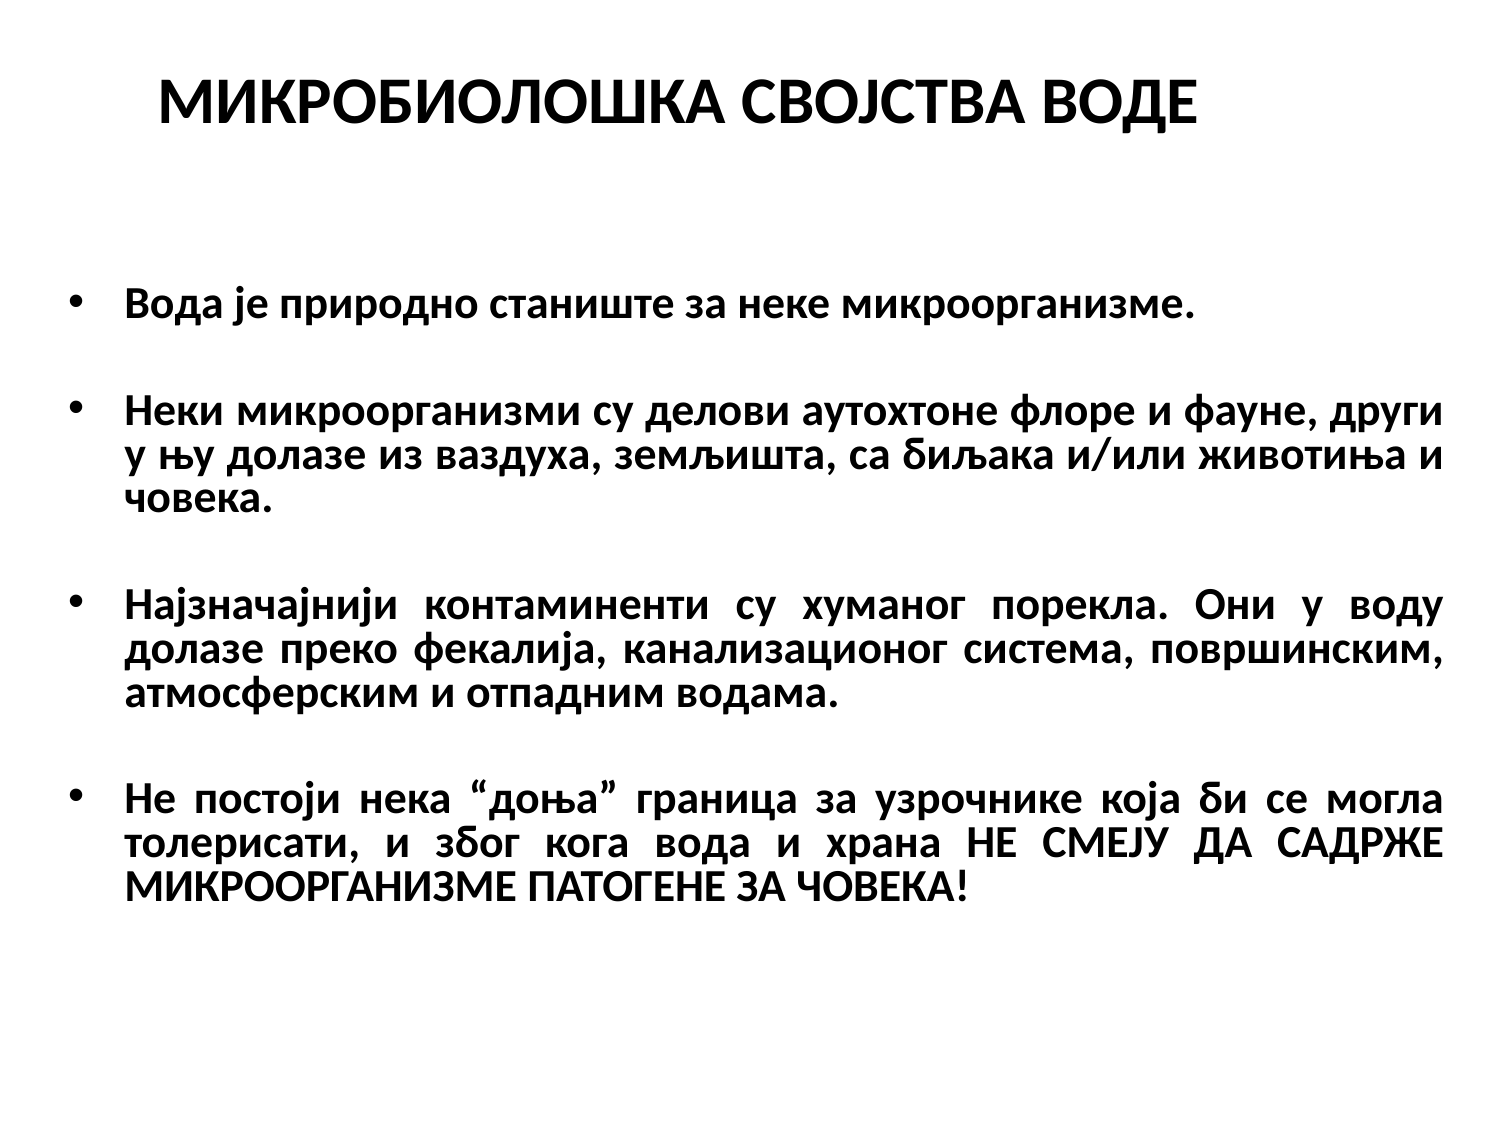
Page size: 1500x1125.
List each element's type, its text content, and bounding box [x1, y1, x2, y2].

title МИКРОБИОЛОШКА СВОЈСТВА ВОДЕ [40, 32, 1317, 162]
list Вода је природно станиште за неке микроорганизме. Неки микроорганизми су делови аутохтоне флоре и фауне, други у њу долазе из ваздуха, земљишта, са биљака и/или животиња и човека. Најзначајнији контаминенти су хуманог порекла. Они у воду долазе преко фекалија, канализационог система, површинским, атмосферским и отпадним водама. Не постоји нека “доња” граница за узрочнике која би се могла толерисати, и због кога вода и храна НЕ СМЕЈУ ДА САДРЖЕ МИКРООРГАНИЗМЕ ПАТОГЕНЕ ЗА ЧОВЕКА! [52, 276, 1460, 1059]
